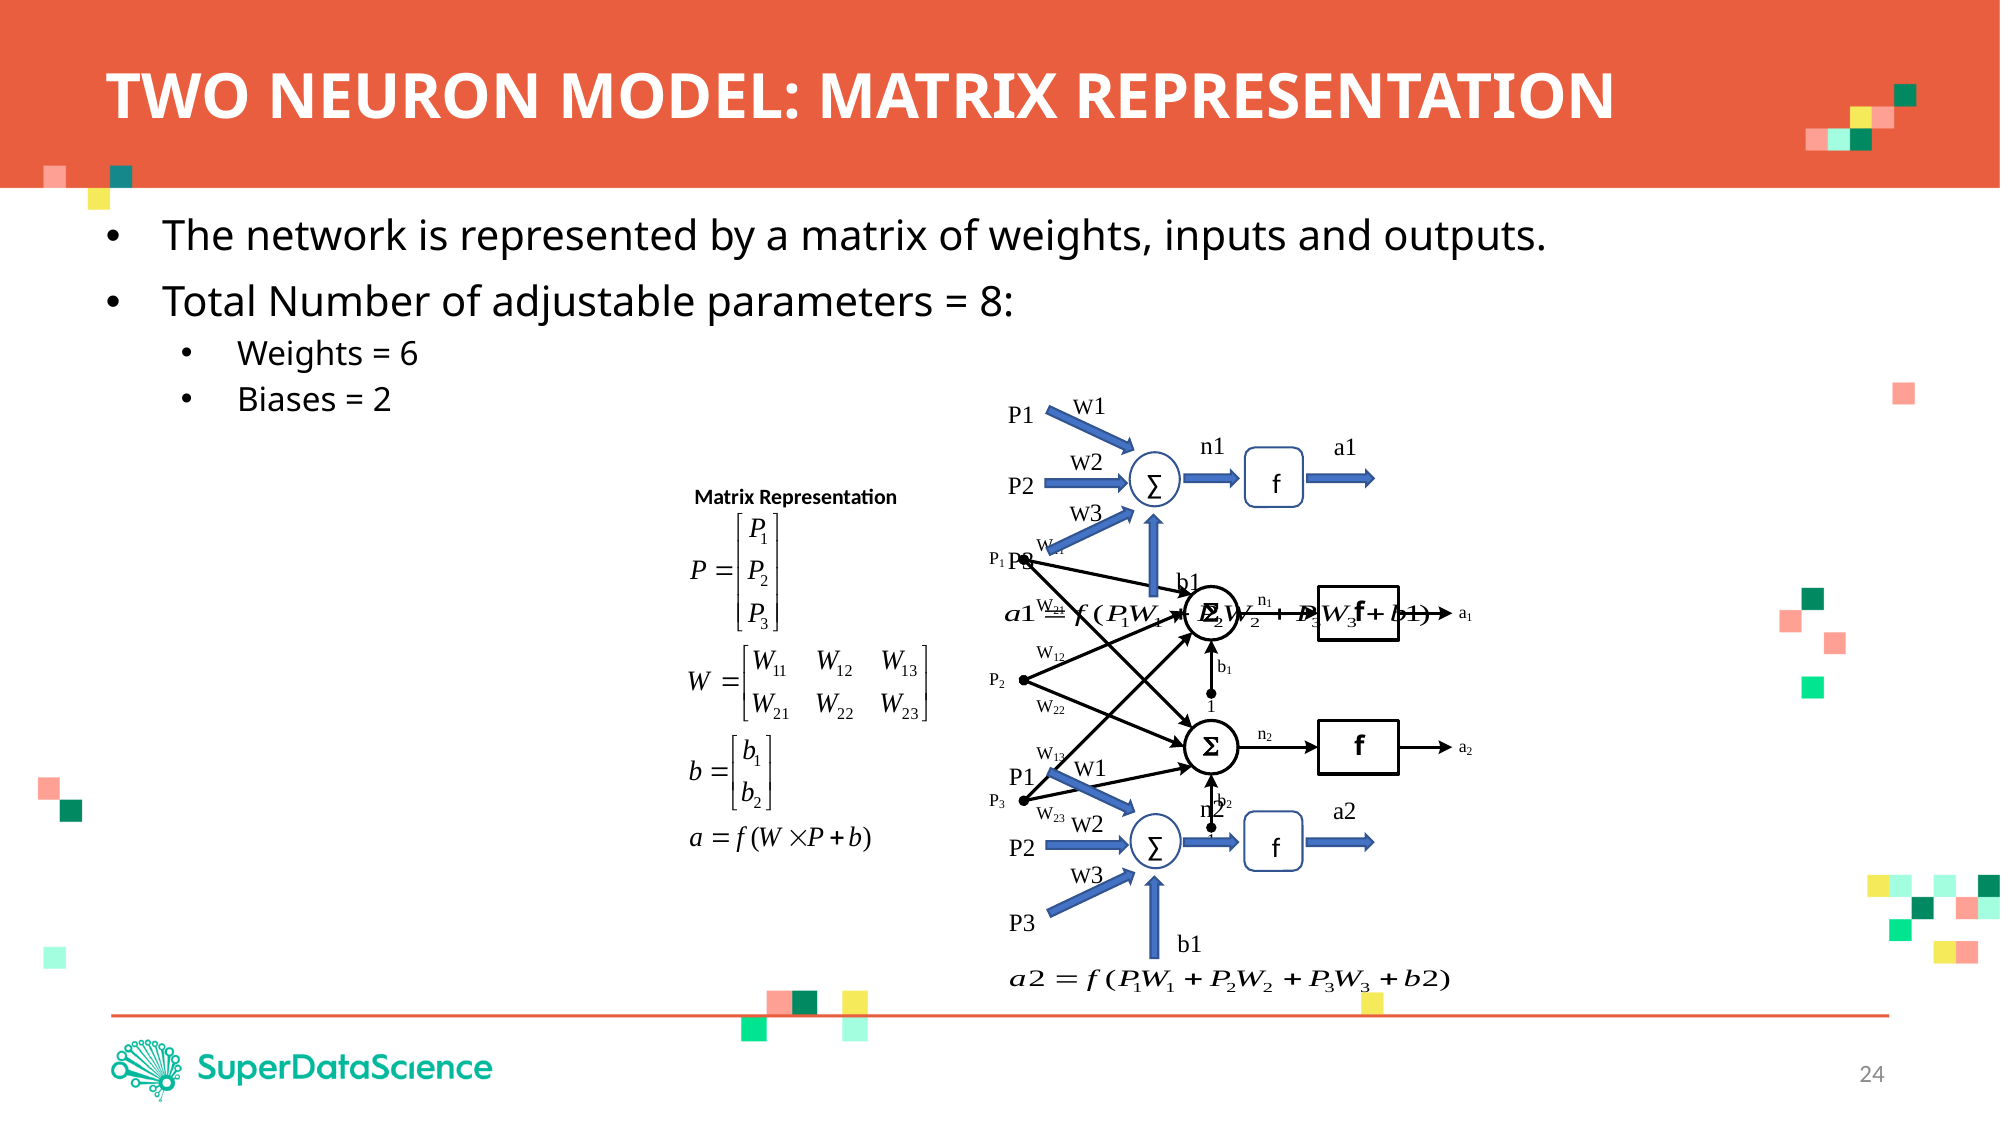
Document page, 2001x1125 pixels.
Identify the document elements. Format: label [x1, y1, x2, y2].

text_box [1003, 963, 1456, 999]
text_box [998, 597, 1437, 633]
text_box [987, 531, 1475, 854]
picture [0, 0, 2000, 1125]
text_box [677, 475, 937, 860]
text_box [993, 743, 1218, 966]
text_box [992, 381, 1217, 604]
text_box [1217, 421, 1374, 507]
text_box [1218, 785, 1374, 871]
